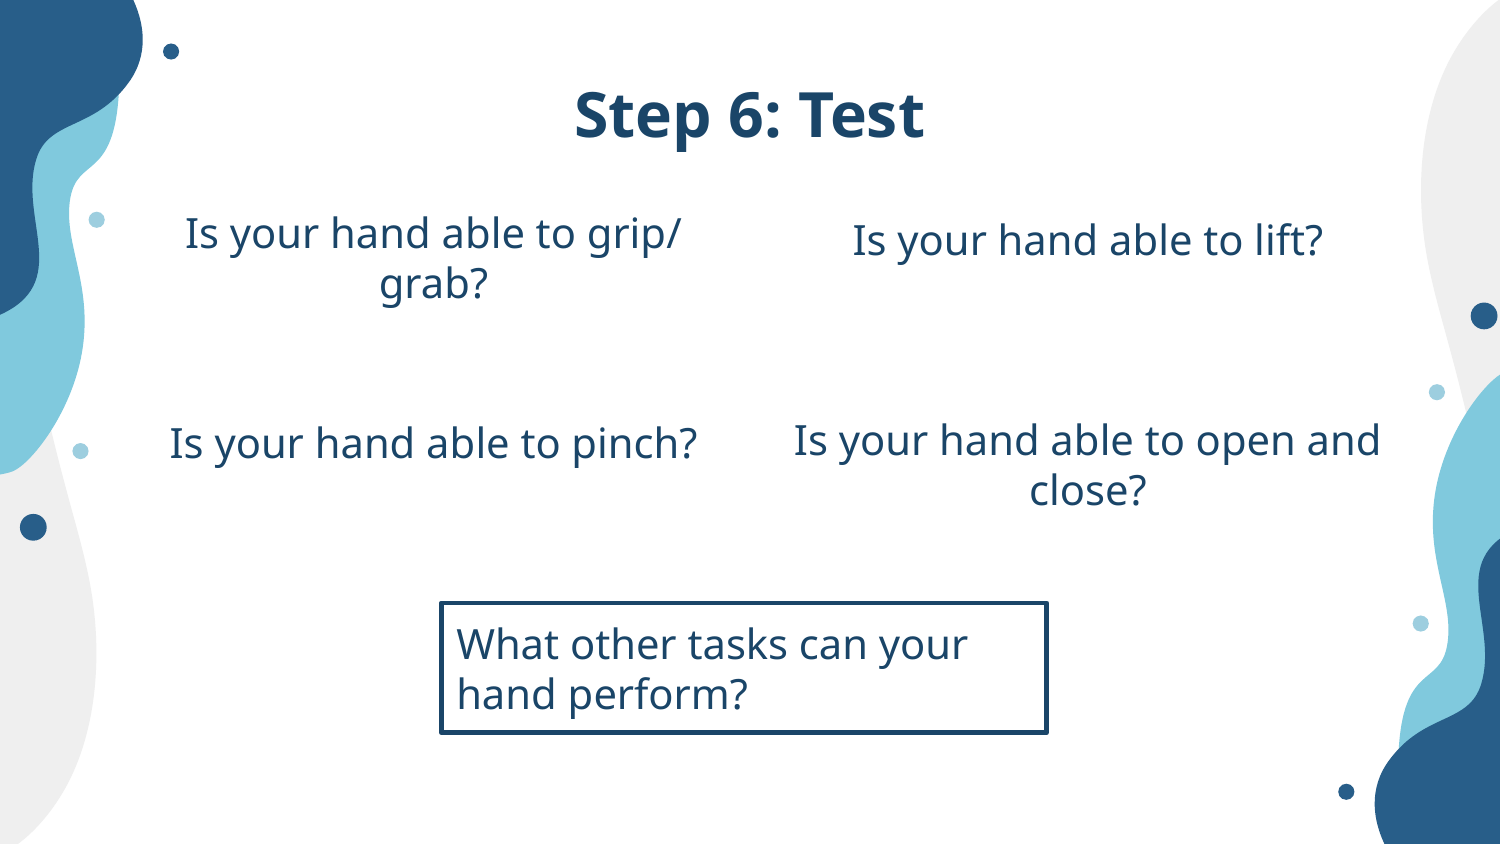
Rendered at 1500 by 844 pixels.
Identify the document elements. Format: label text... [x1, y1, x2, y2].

title Step 6: Test [447, 59, 1053, 154]
subtitle Is your hand able to lift? [773, 184, 1402, 294]
text_box What other tasks can your hand perform? [441, 602, 1047, 733]
subtitle Is your hand able to grip/ grab? [130, 190, 737, 324]
subtitle Is your hand able to pinch? [119, 370, 748, 514]
text_box Is your hand able to open and close? [765, 398, 1411, 529]
